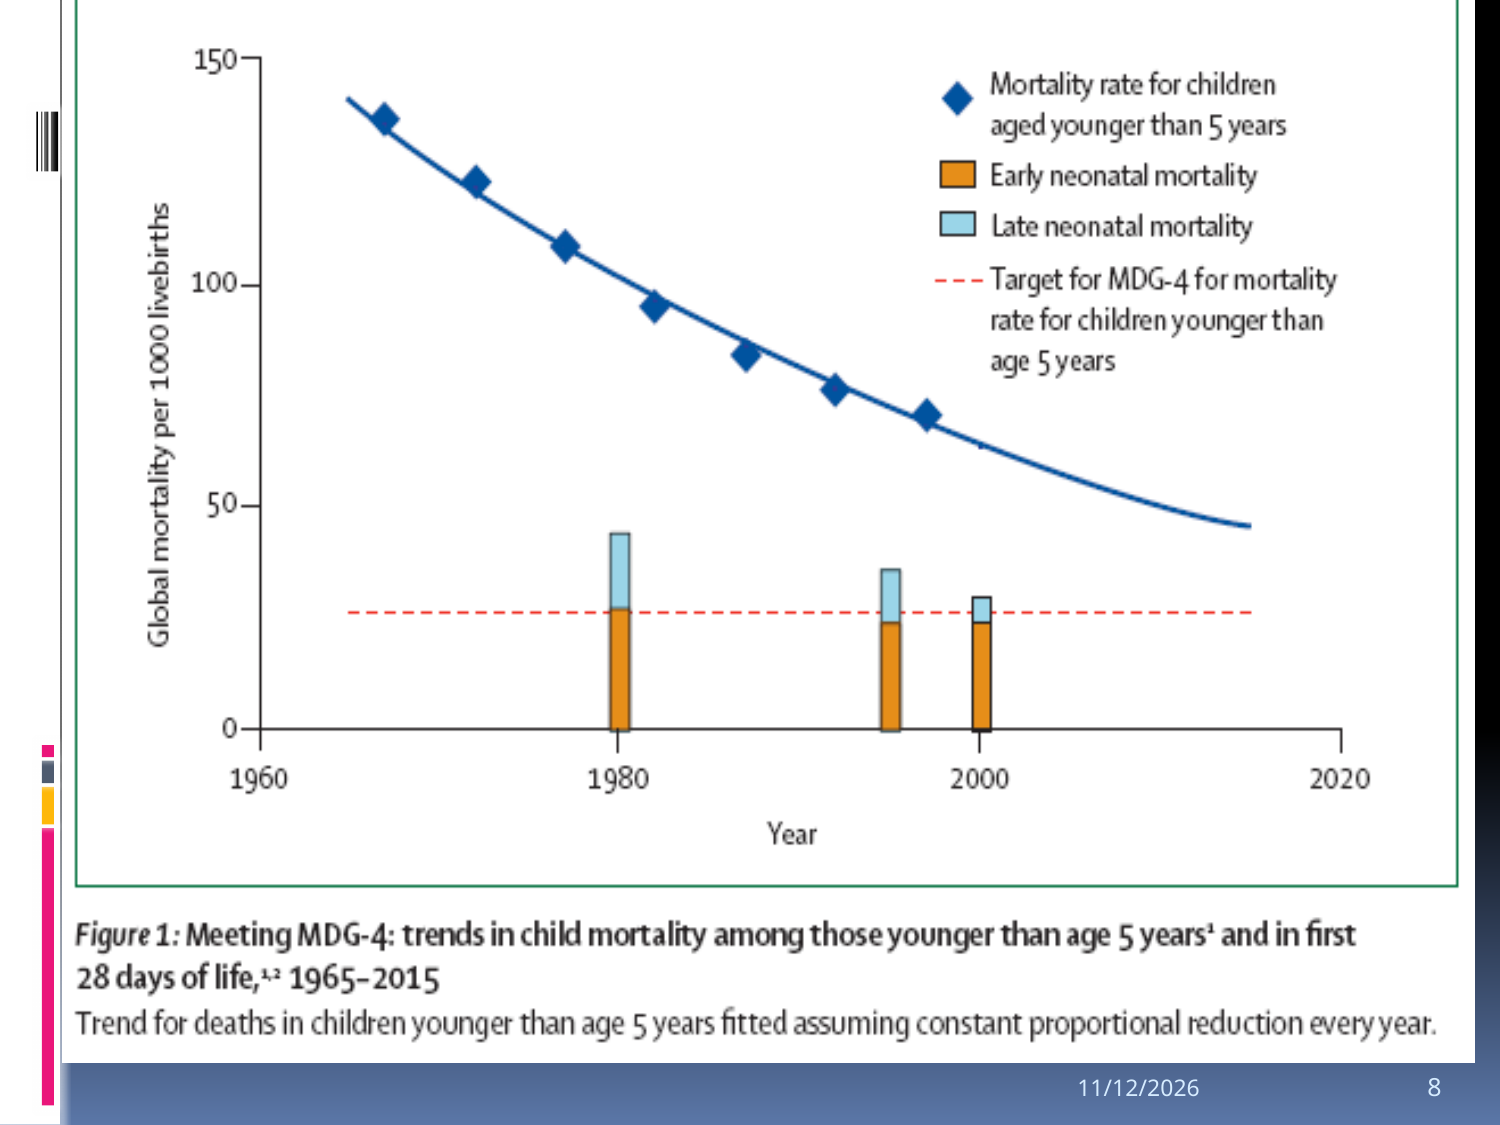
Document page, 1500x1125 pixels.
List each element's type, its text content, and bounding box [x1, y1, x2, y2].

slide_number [1062, 1069, 1412, 1113]
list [61, 0, 1476, 1063]
slide_number 8 [1412, 1052, 1488, 1113]
